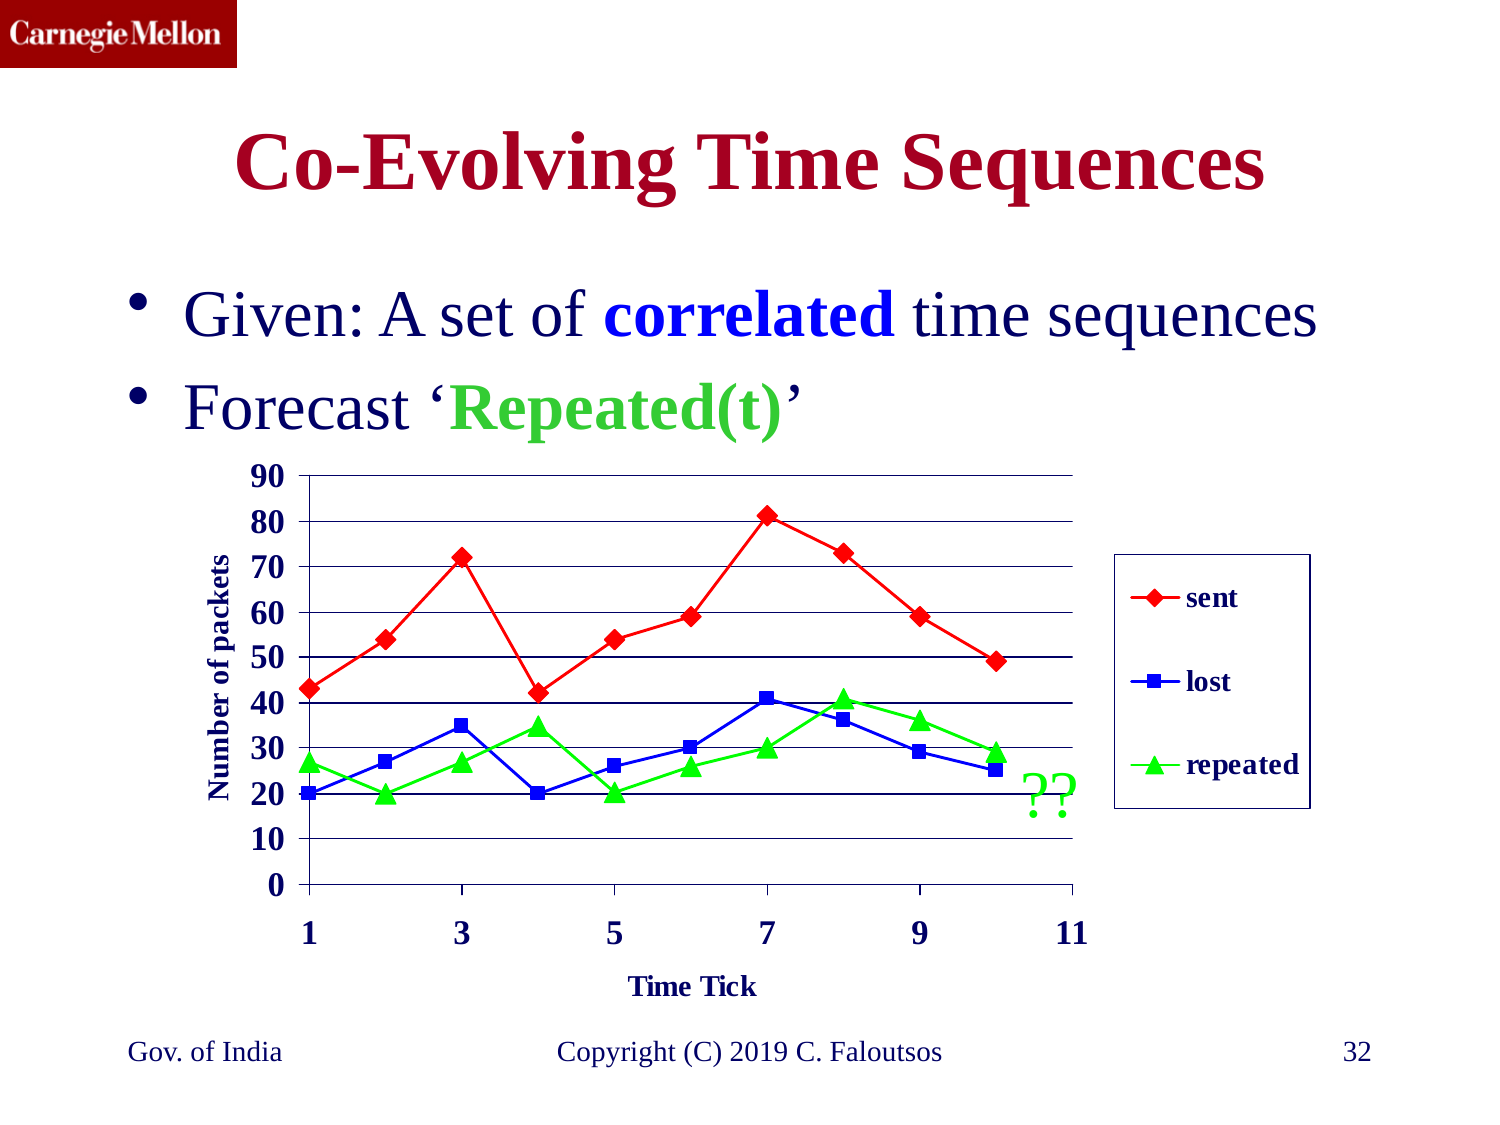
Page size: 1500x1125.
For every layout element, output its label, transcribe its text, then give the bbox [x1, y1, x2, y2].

picture [0, 0, 237, 68]
slide_number Gov. of India [112, 1024, 426, 1101]
footer Copyright (C) 2019 C. Faloutsos [512, 1057, 988, 1101]
list Given: A set of correlated time sequences Forecast ‘Repeated(t)’ [112, 262, 1388, 401]
title Co-Evolving Time Sequences [112, 99, 1388, 213]
slide_number 32 [1074, 1024, 1388, 1101]
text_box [162, 424, 1338, 1048]
